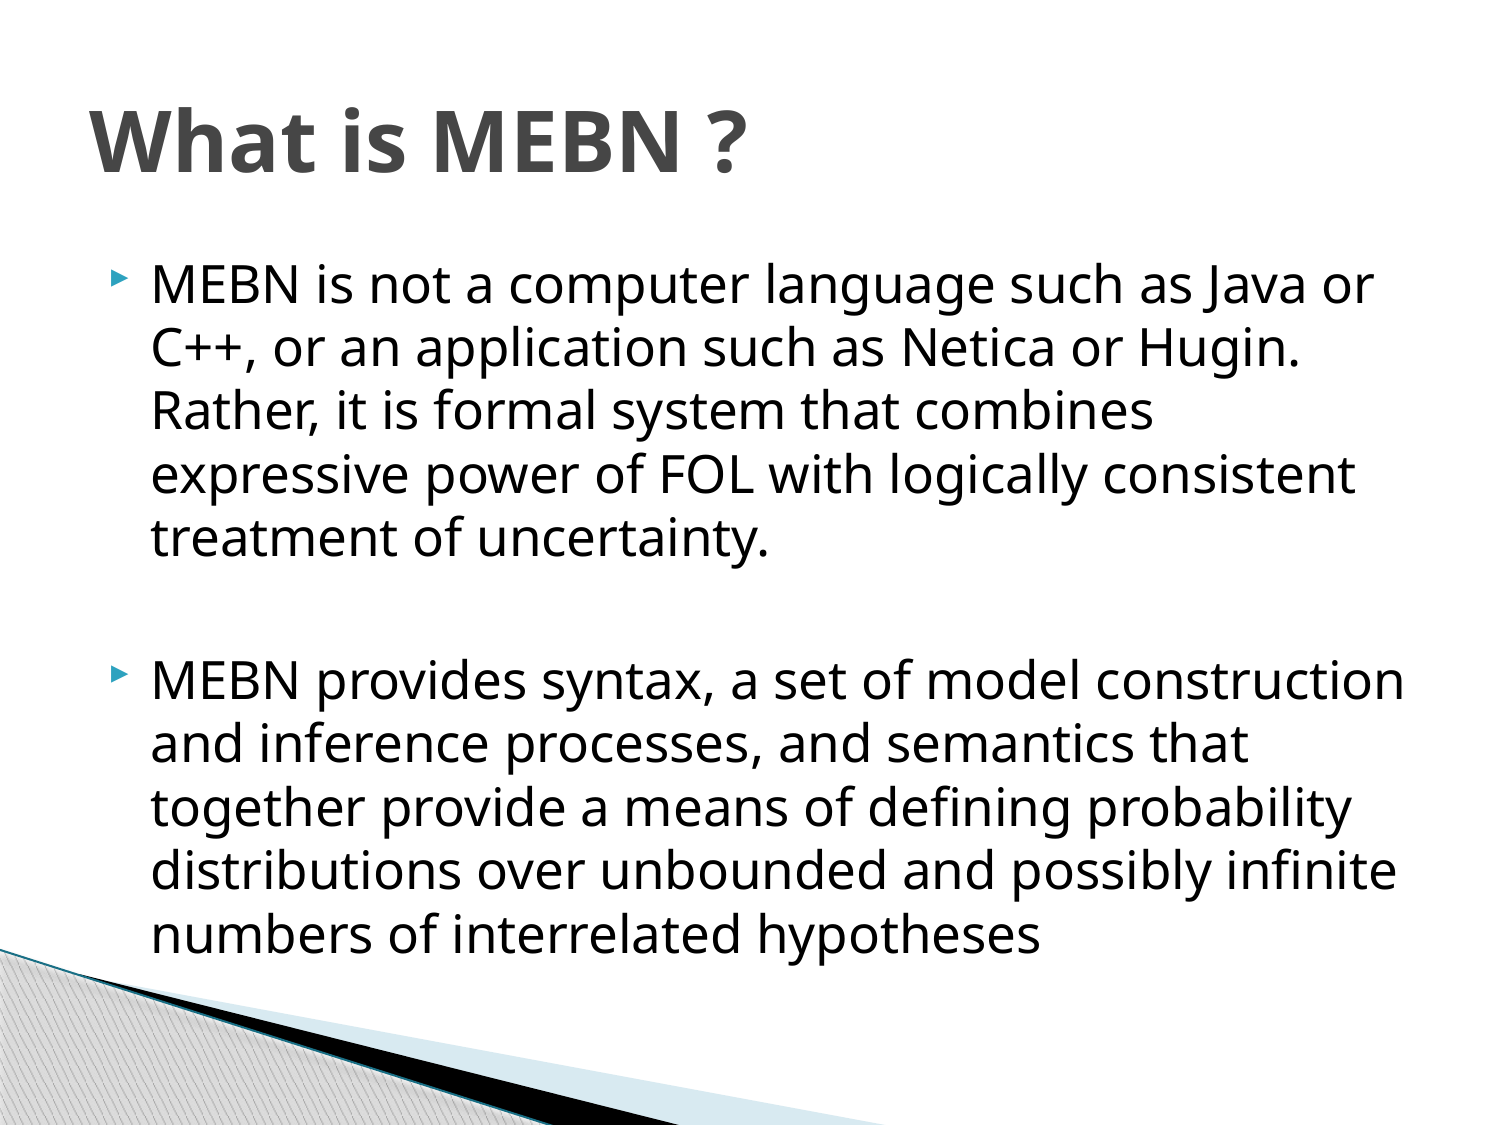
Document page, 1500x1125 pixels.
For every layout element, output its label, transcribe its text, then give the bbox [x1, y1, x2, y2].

title What is MEBN ? [75, 45, 1425, 233]
list MEBN is not a computer language such as Java or C++, or an application such as Netica or Hugin. Rather, it is formal system that combines expressive power of FOL with logically consistent treatment of uncertainty. MEBN provides syntax, a set of model construction and inference processes, and semantics that together provide a means of defining probability distributions over unbounded and possibly infinite numbers of interrelated hypotheses [75, 243, 1425, 986]
